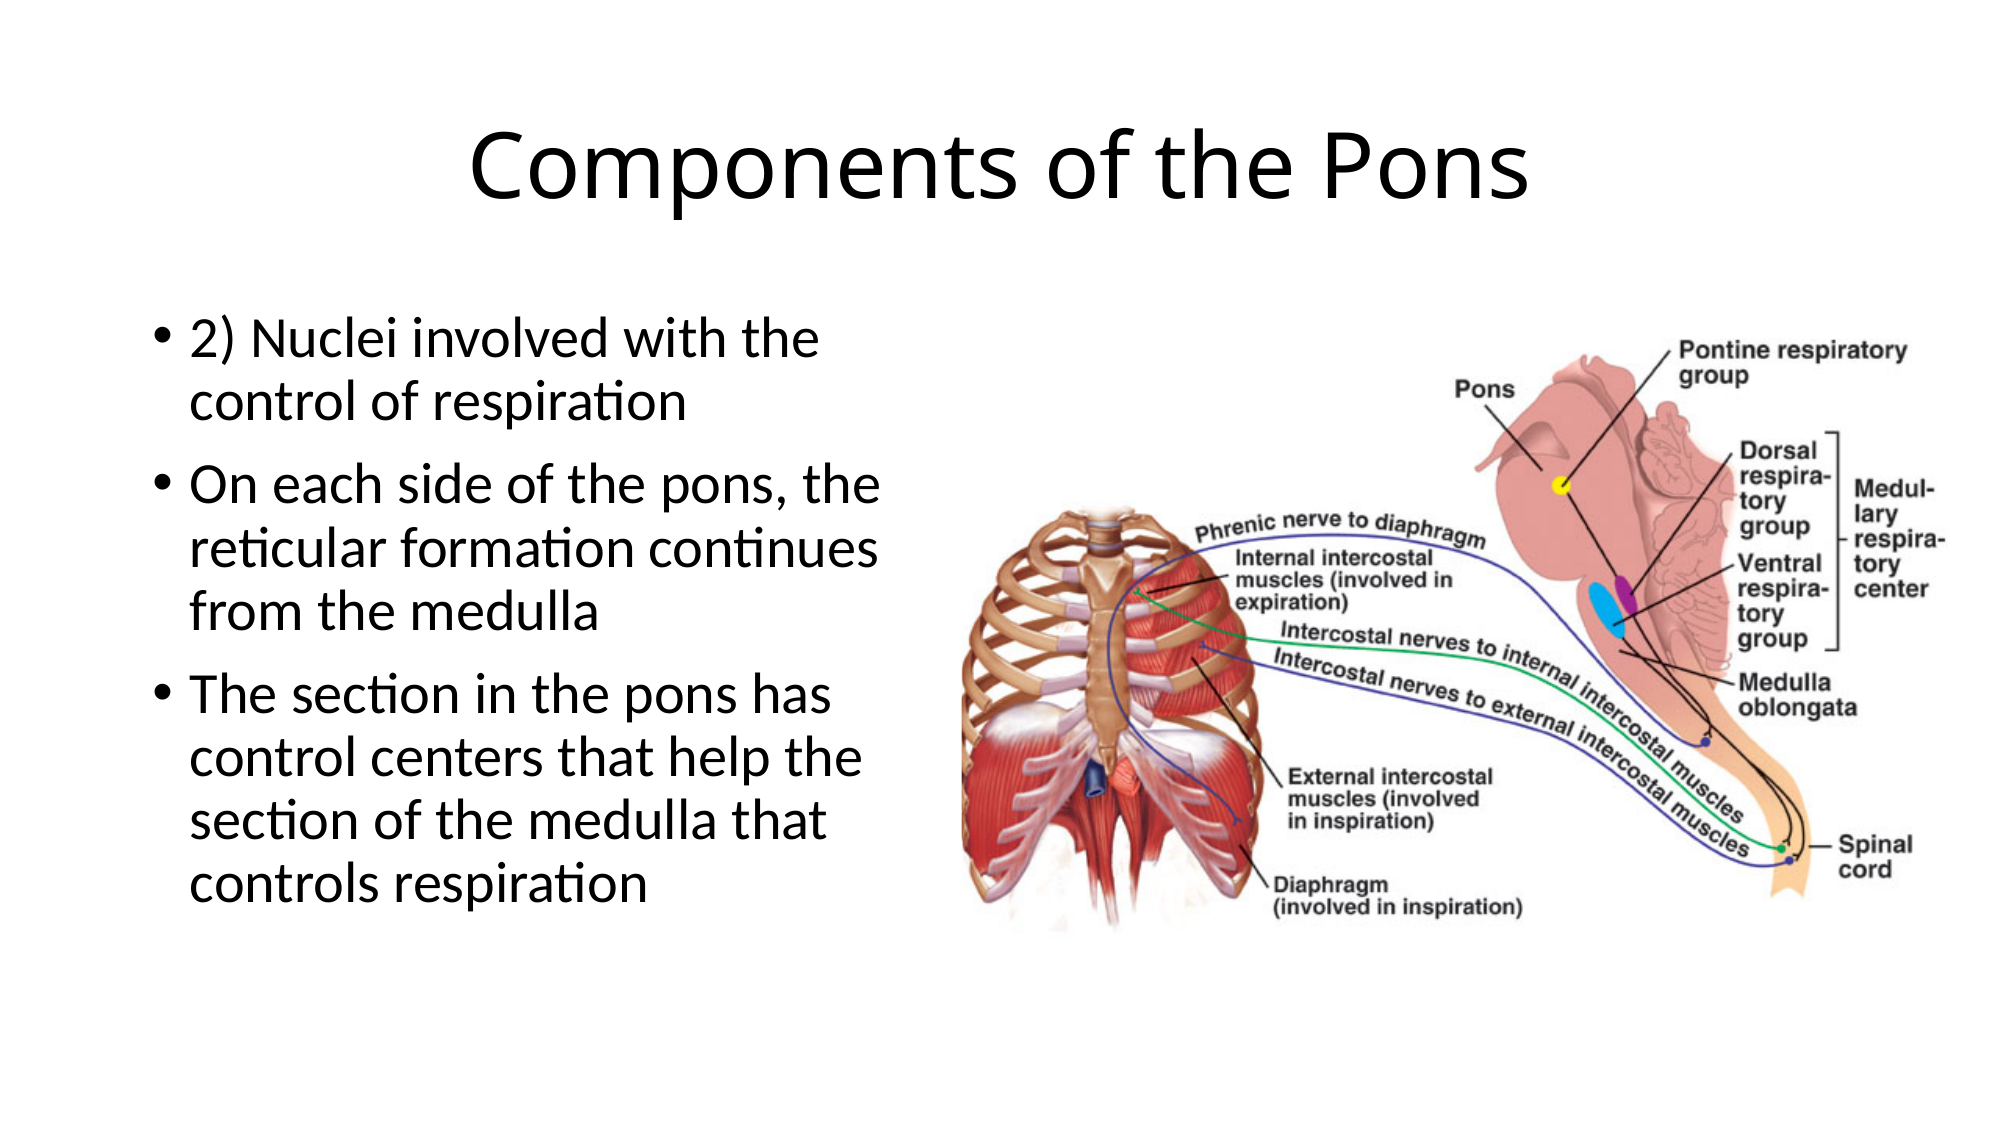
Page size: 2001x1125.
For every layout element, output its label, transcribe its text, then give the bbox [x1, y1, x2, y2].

list 2) Nuclei involved with the control of respiration On each side of the pons, the reticular formation continues from the medulla The section in the pons has control centers that help the section of the medulla that controls respiration [137, 299, 988, 1014]
title Components of the Pons [137, 59, 1863, 278]
picture [961, 309, 1962, 1028]
